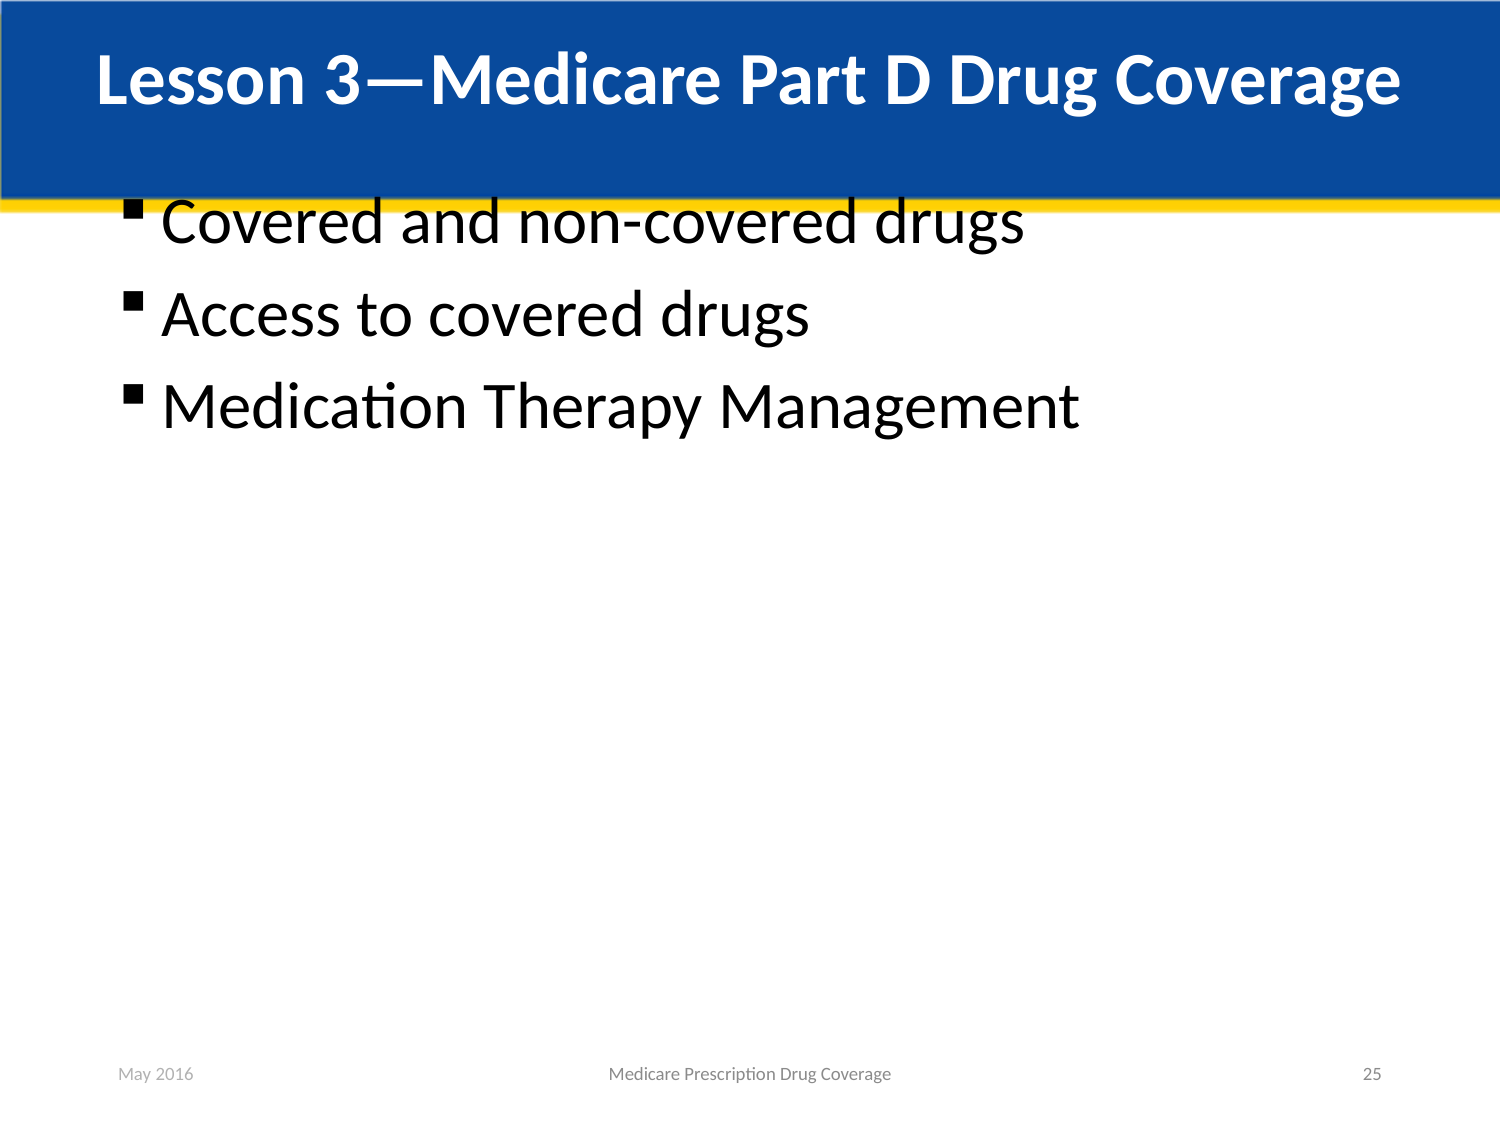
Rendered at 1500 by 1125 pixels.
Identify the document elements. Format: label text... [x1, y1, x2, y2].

footer Medicare Prescription Drug Coverage [496, 1042, 1004, 1103]
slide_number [103, 1042, 441, 1103]
list Covered and non-covered drugs Access to covered drugs Medication Therapy Management [103, 169, 1397, 1014]
slide_number 25 [1059, 1042, 1397, 1103]
picture [0, 160, 1500, 1125]
title Lesson 3—Medicare Part D Drug Coverage [0, 1, 1500, 160]
